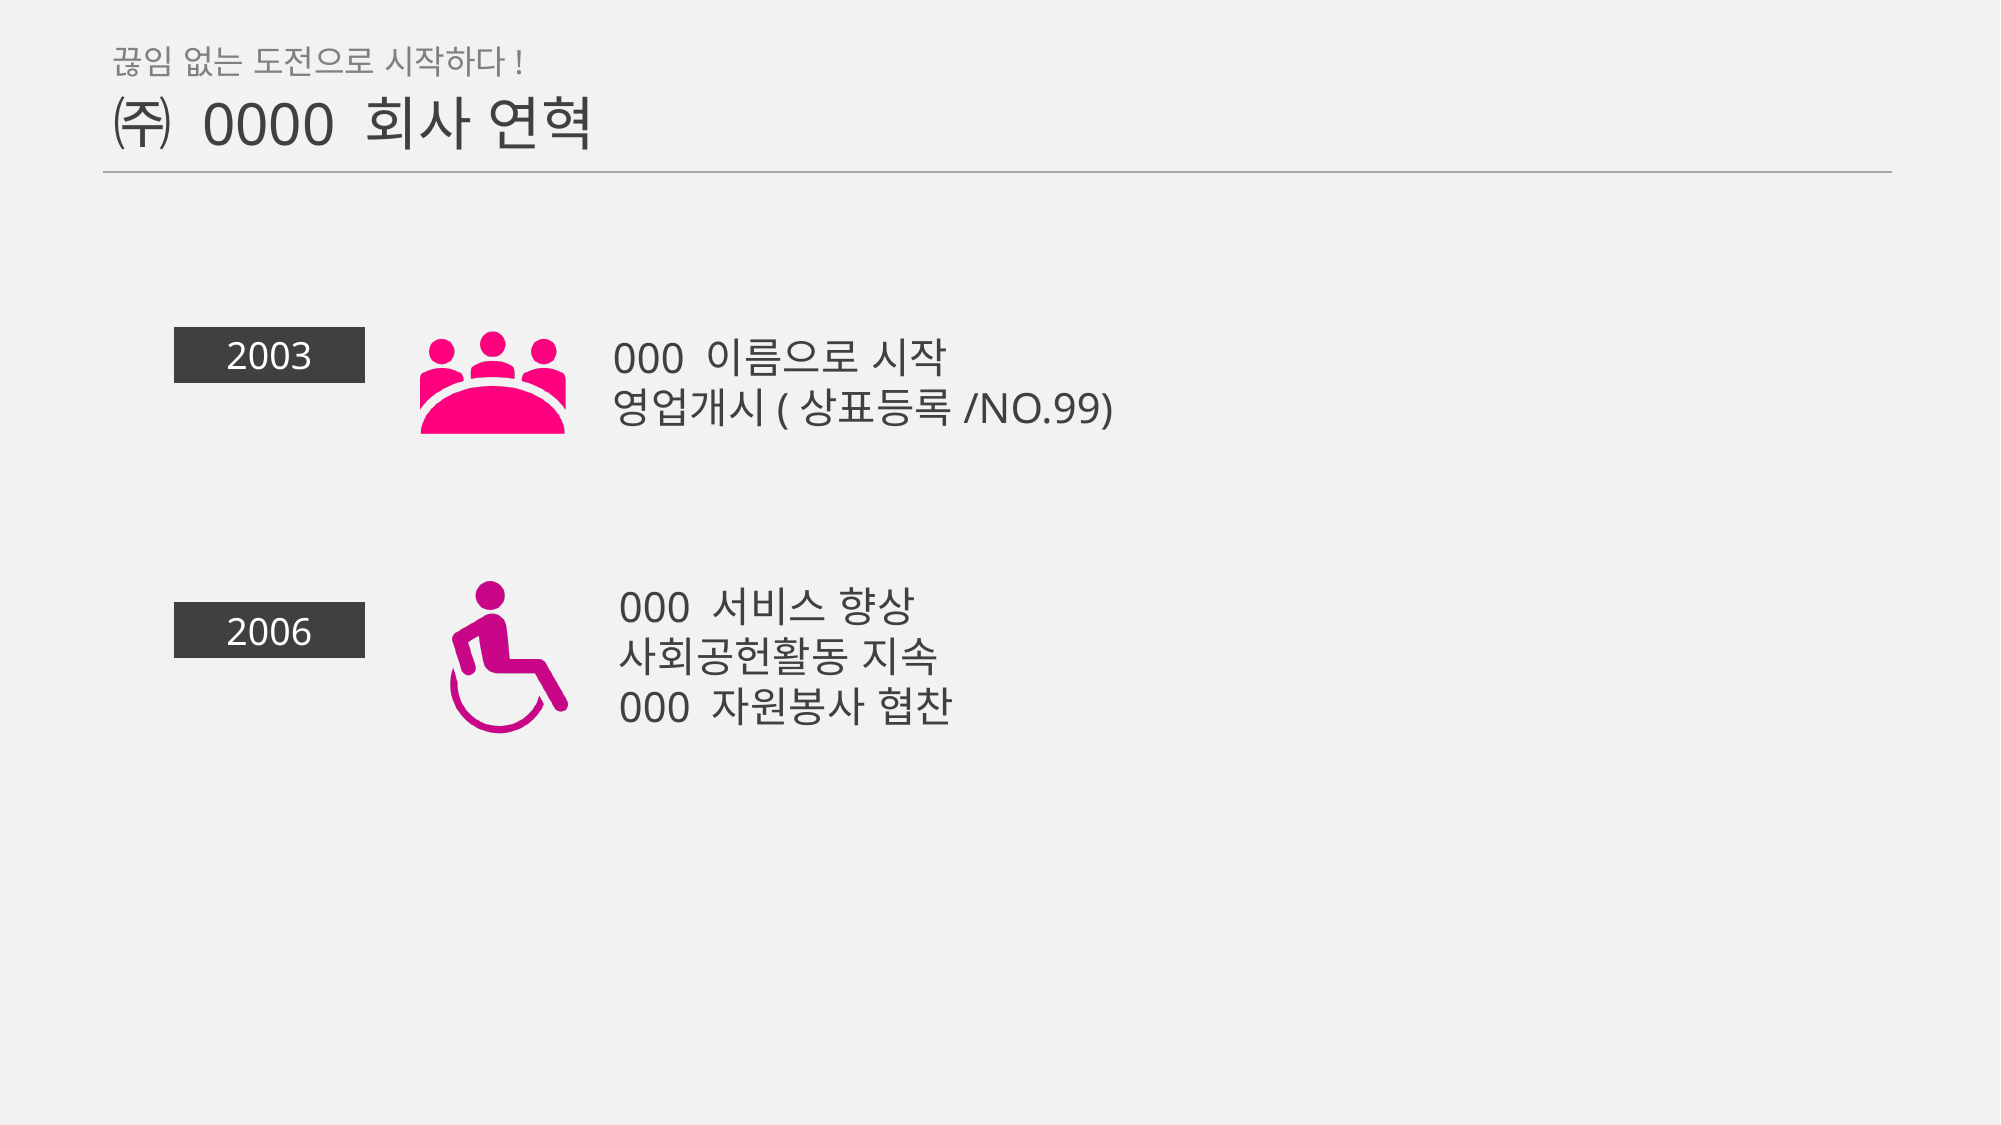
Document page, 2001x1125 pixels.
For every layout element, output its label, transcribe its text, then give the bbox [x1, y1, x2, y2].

text_box 2003 [169, 323, 369, 387]
text_box ㈜ 0000 회사 연혁 [99, 79, 610, 165]
text_box 000 서비스 향상 사회공헌활동 지속 000 자원봉사 협찬 [604, 573, 970, 739]
picture [405, 295, 580, 470]
text_box 2006 [169, 598, 369, 663]
text_box 000 이름으로 시작 영업개시(상표등록/NO.99) [598, 324, 1129, 440]
picture [421, 570, 596, 744]
text_box 끊임 없는 도전으로 시작하다! [98, 34, 539, 89]
